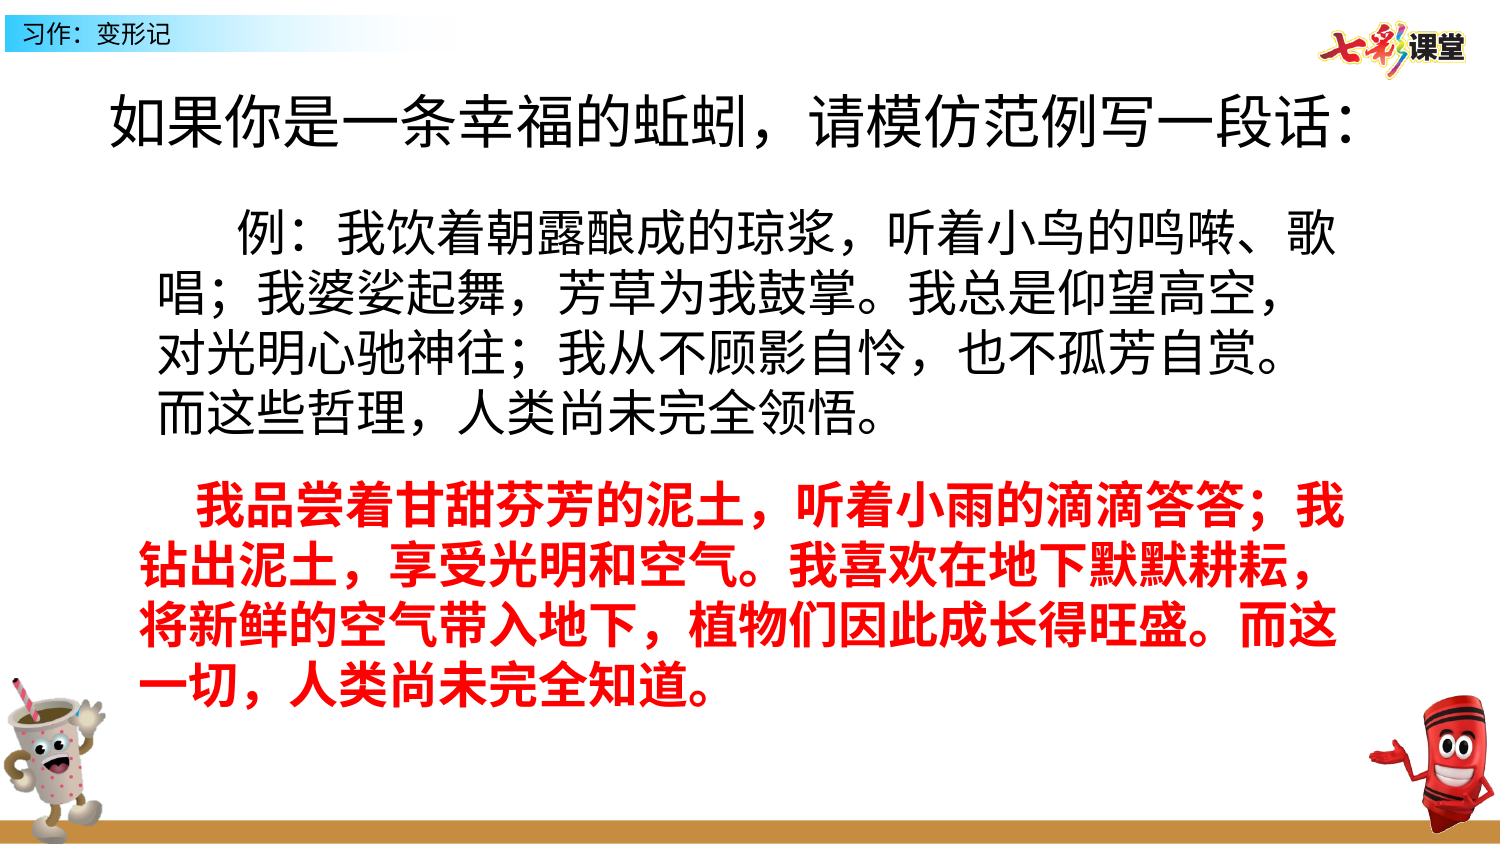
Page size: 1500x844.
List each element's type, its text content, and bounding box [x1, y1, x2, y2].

text_box 例：我饮着朝露酿成的琼浆，听着小鸟的鸣啭、歌唱；我婆娑起舞，芳草为我鼓掌。我总是仰望高空，对光明心驰神往；我从不顾影自怜，也不孤芳自赏。而这些哲理，人类尚未完全领悟。 [142, 193, 1358, 449]
picture [0, 678, 143, 844]
picture [1316, 20, 1468, 80]
text_box 我品尝着甘甜芬芳的泥土，听着小雨的滴滴答答；我钻出泥土，享受光明和空气。我喜欢在地下默默耕耘，将新鲜的空气带入地下，植物们因此成长得旺盛。而这一切，人类尚未完全知道。 [123, 466, 1377, 721]
picture [1364, 678, 1500, 844]
text_box 如果你是一条幸福的蚯蚓，请模仿范例写一段话： [93, 78, 1407, 163]
